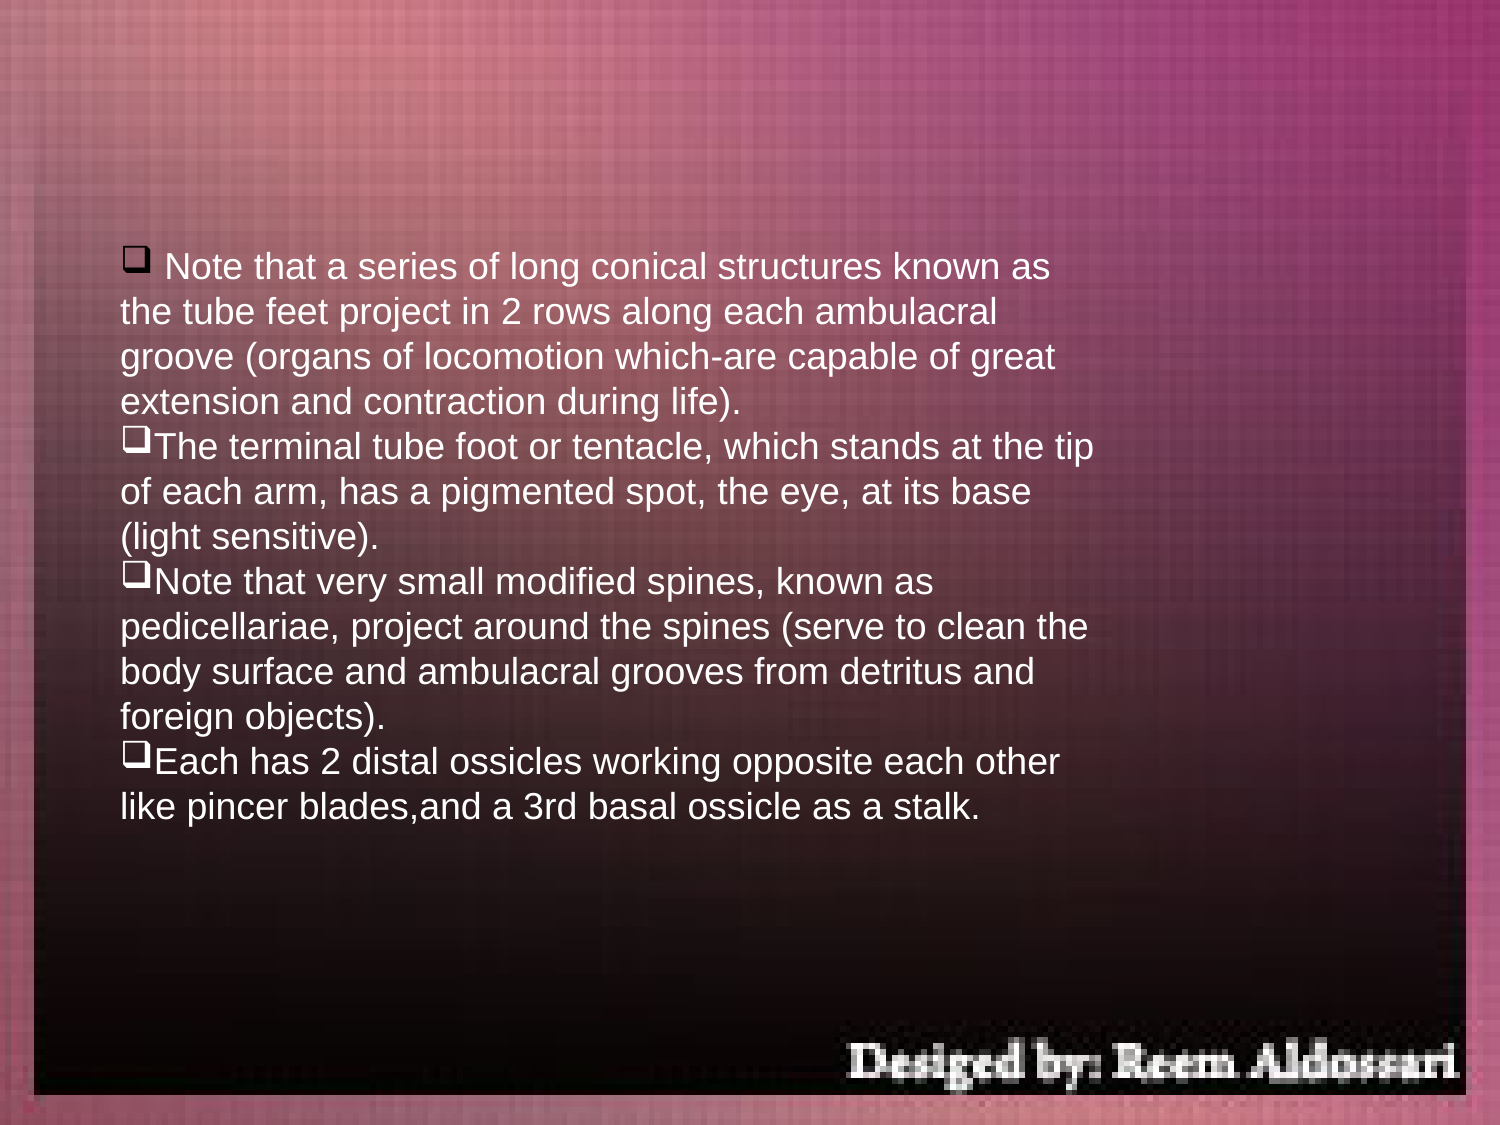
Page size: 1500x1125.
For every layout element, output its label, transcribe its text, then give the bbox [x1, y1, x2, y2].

picture [0, 0, 1500, 1125]
text_box Note that a series of long conical structures known as the tube feet project in 2 rows along each ambulacral groove (organs of locomotion which-are capable of great extension and contraction during life). The terminal tube foot or tentacle, which stands at the tip of each arm, has a pigmented spot, the eye, at its base (light sensitive). Note that very small modified spines, known as pedicellariae, project around the spines (serve to clean the body surface and ambulacral grooves from detritus and foreign objects). Each has 2 distal ossicles working opposite each other like pincer blades,and a 3rd basal ossicle as a stalk. [105, 234, 1114, 835]
